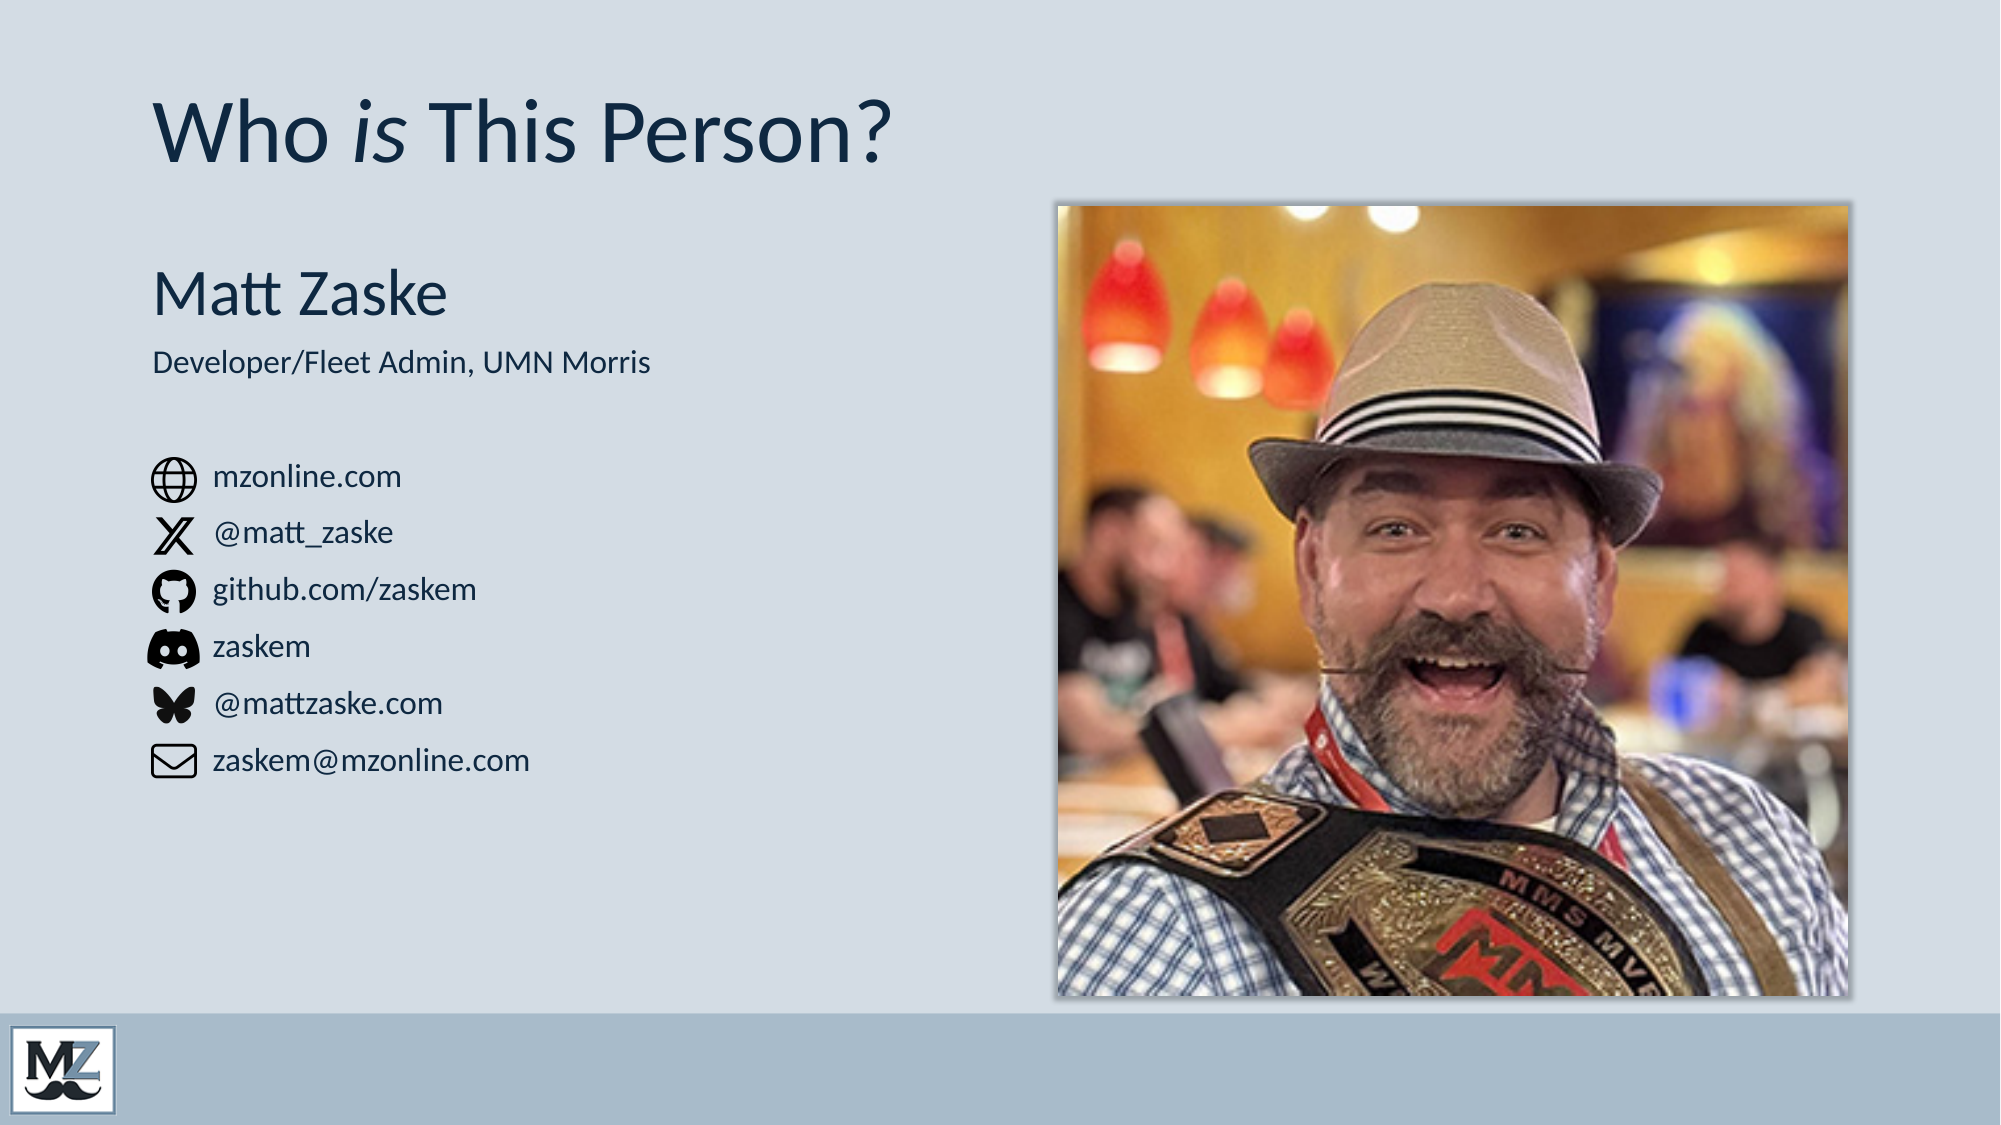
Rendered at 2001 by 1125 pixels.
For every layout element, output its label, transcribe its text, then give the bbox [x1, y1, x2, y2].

title Matt Zaske [137, 190, 783, 337]
text_box Who is This Person? [137, 59, 1863, 190]
list Developer/Fleet Admin, UMN Morris mzonline.com @matt_zaske github.com/zaskem zaskem @mattzaske.com zaskem@mzonline.com [137, 337, 783, 963]
picture [0, 0, 2001, 1125]
